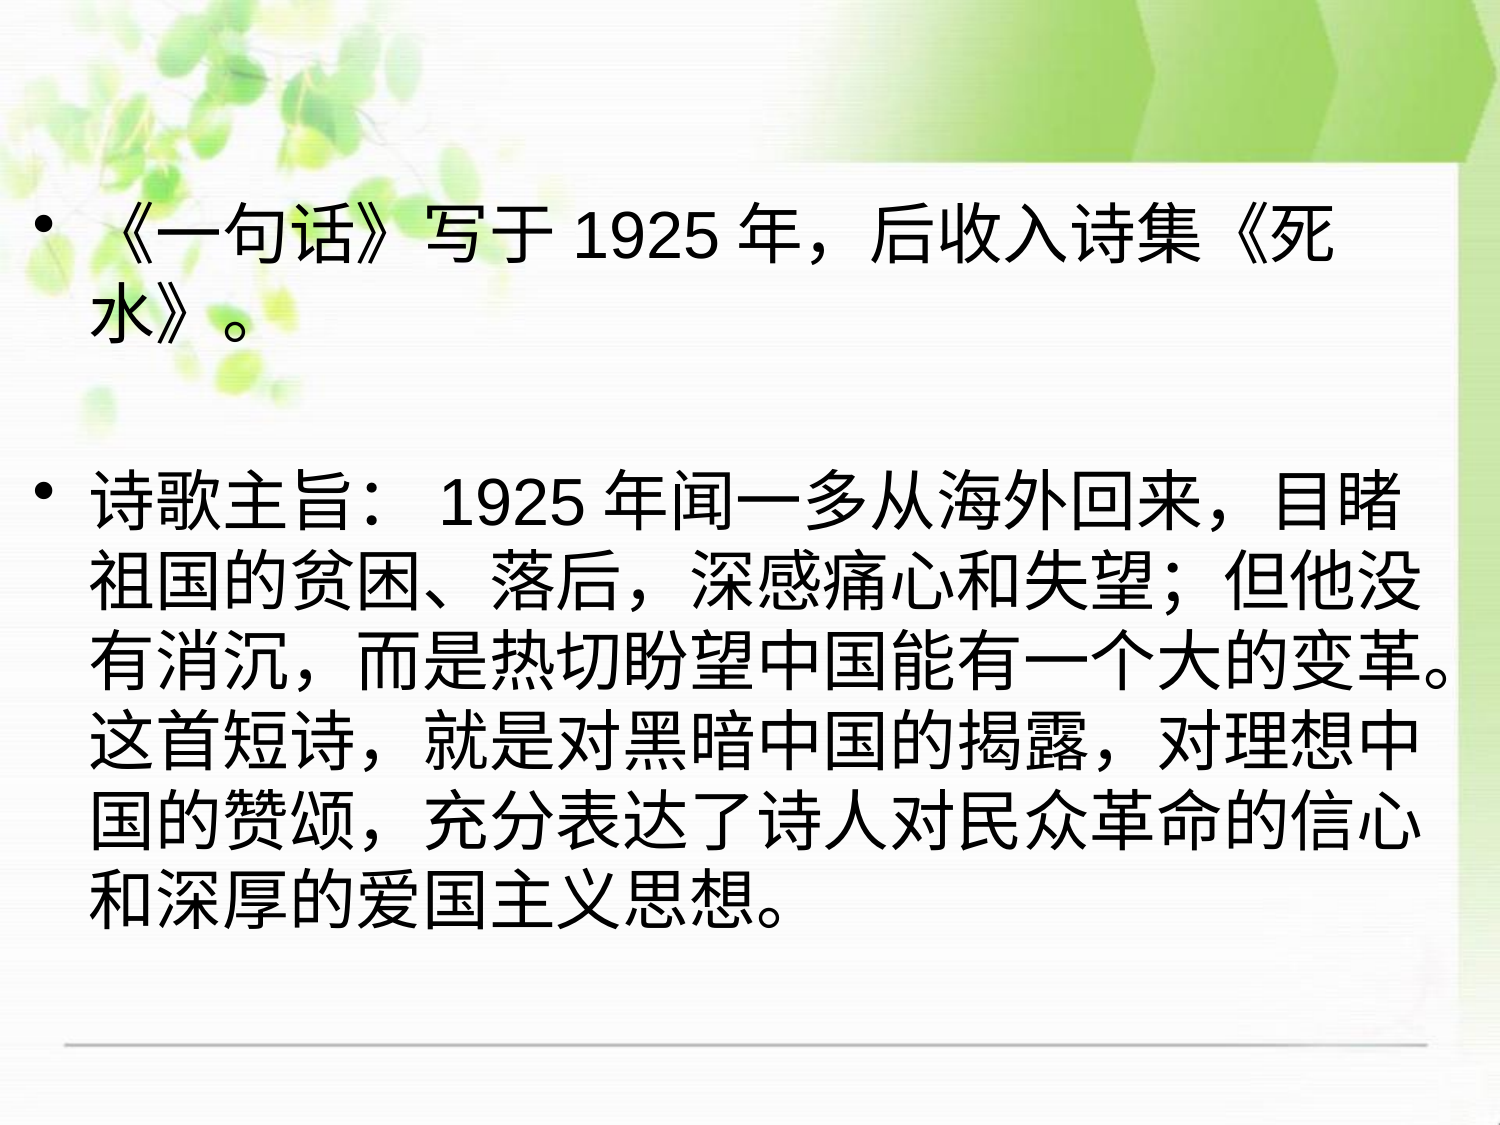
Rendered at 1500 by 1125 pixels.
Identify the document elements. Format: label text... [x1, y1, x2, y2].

list 《一句话》写于1925年，后收入诗集《死水》。 诗歌主旨：1925年闻一多从海外回来，目睹祖国的贫困、落后，深感痛心和失望；但他没有消沉，而是热切盼望中国能有一个大的变革。这首短诗，就是对黑暗中国的揭露，对理想中国的赞颂，充分表达了诗人对民众革命的信心和深厚的爱国主义思想。 [17, 184, 1459, 1024]
picture [0, 0, 1500, 1125]
